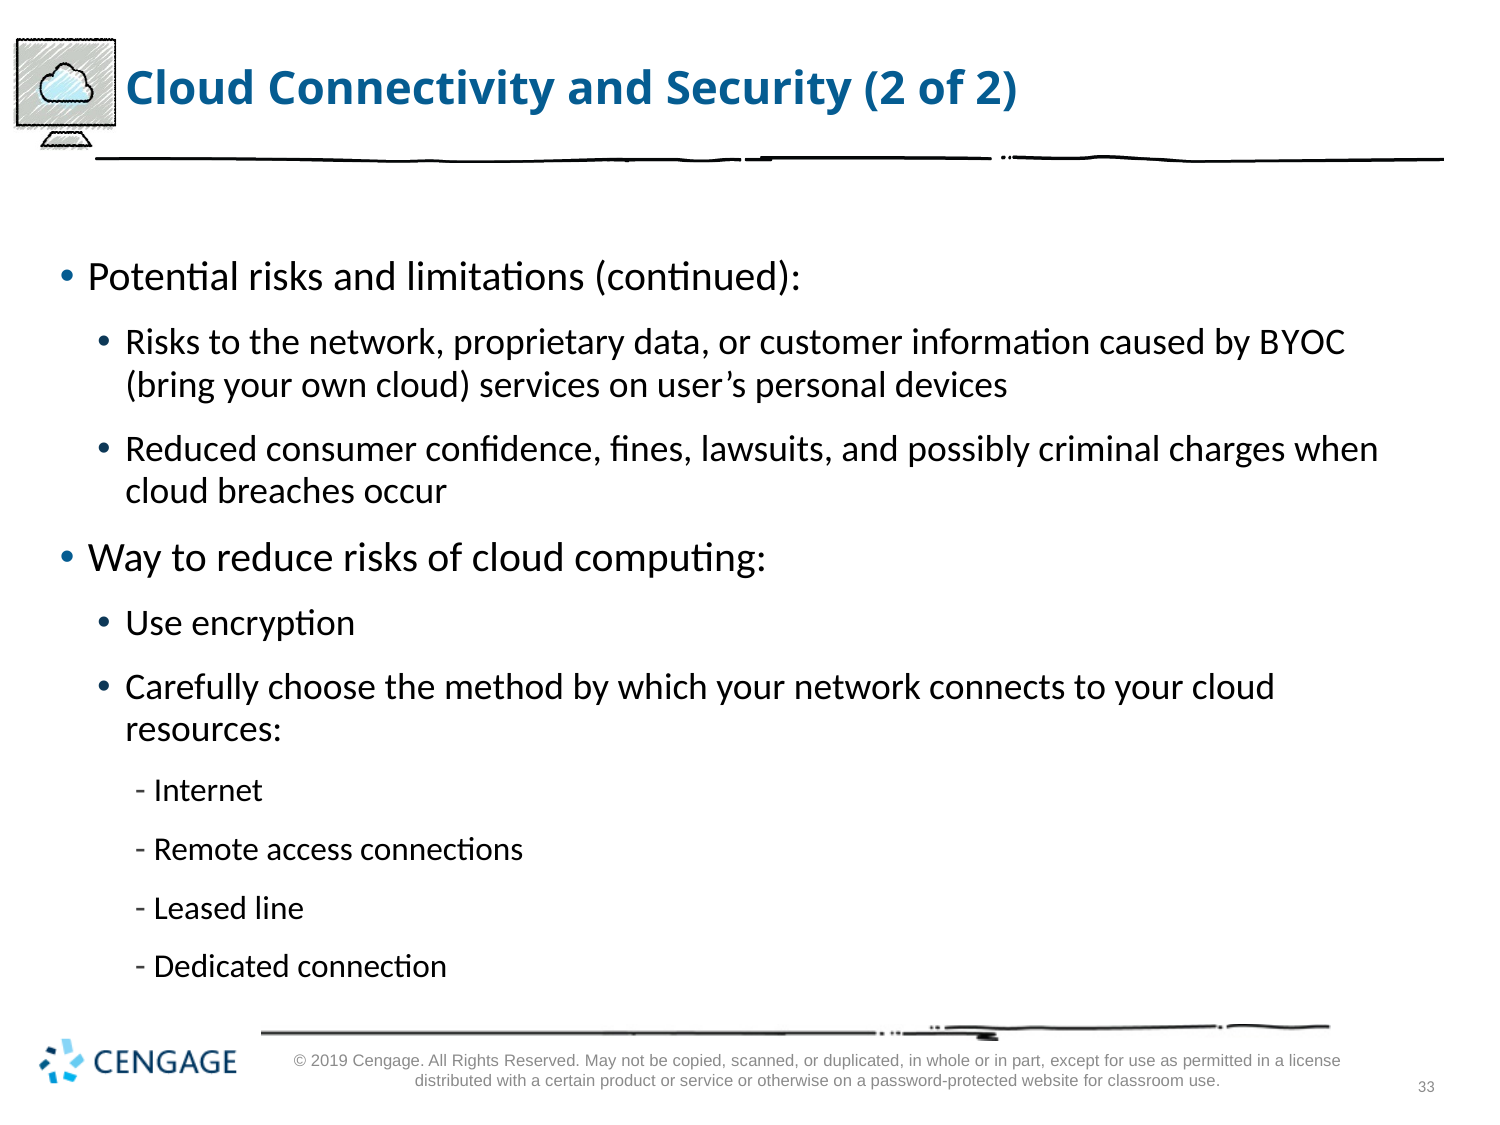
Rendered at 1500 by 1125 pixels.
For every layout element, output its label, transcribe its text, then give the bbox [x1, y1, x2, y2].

footer © 2019 Cengage. All Rights Reserved. May not be copied, scanned, or duplicated, in whole or in part, except for use as permitted in a license distributed with a certain product or service or otherwise on a password-protected website for classroom use. [262, 1050, 1375, 1091]
title Cloud Connectivity and Security (2 of 2) [125, 66, 1442, 116]
list Potential risks and limitations (continued): Risks to the network, proprietary data, or customer information caused by B Y O C (bring your own cloud) services on user’s personal devices Reduced consumer confidence, fines, lawsuits, and possibly criminal charges when cloud breaches occur Way to reduce risks of cloud computing: Use encryption Carefully choose the method by which your network connects to your cloud resources: Internet Remote access connections Leased line Dedicated connection [59, 252, 1441, 994]
picture [13, 36, 117, 151]
picture [95, 155, 1444, 163]
picture [19, 1025, 249, 1096]
picture [261, 1024, 1331, 1041]
